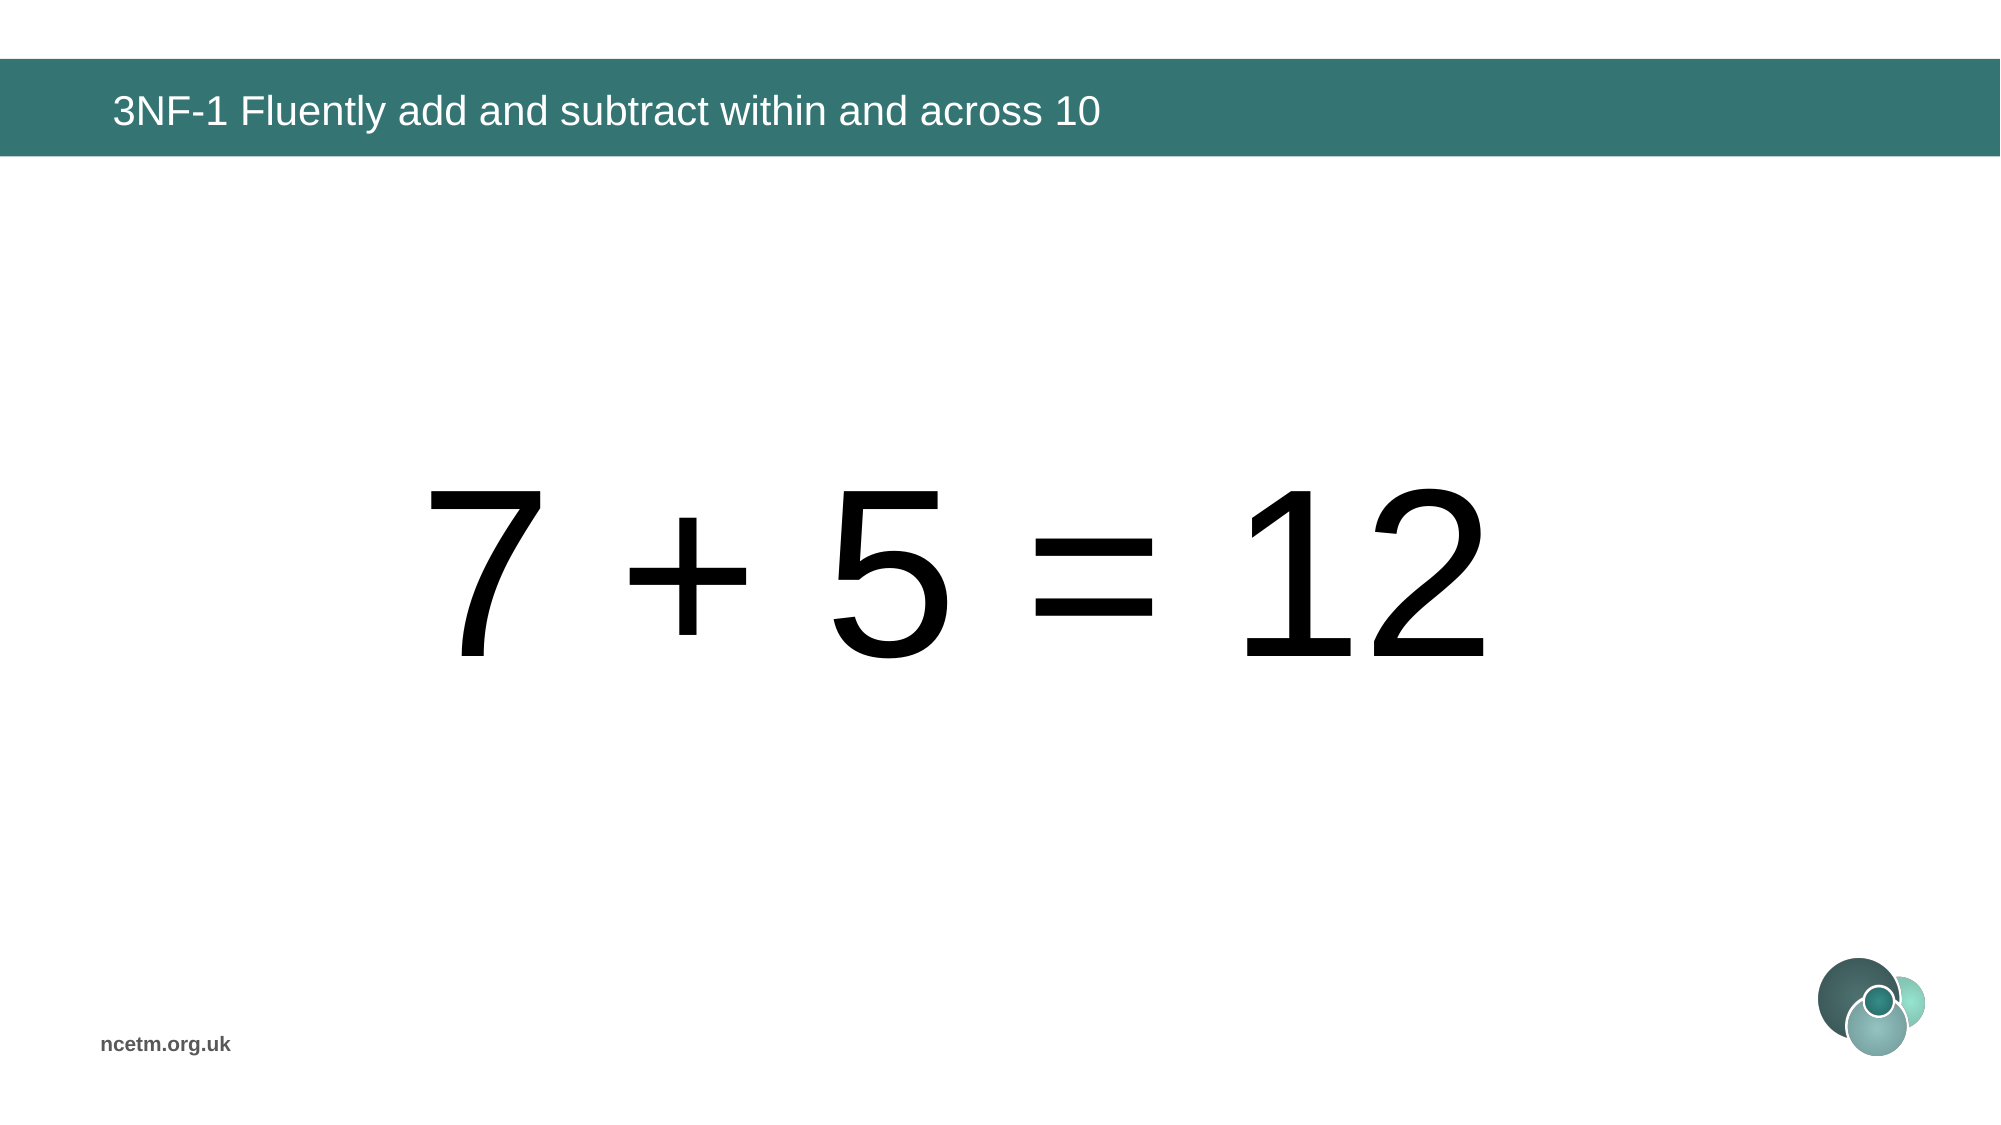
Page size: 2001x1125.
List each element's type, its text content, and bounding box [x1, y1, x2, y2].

text_box 12 [1214, 409, 1511, 712]
title 3NF-1 Fluently add and subtract within and across 10 [97, 76, 1945, 147]
text_box 7 + 5 = [404, 409, 1214, 712]
picture [1818, 958, 1925, 1056]
